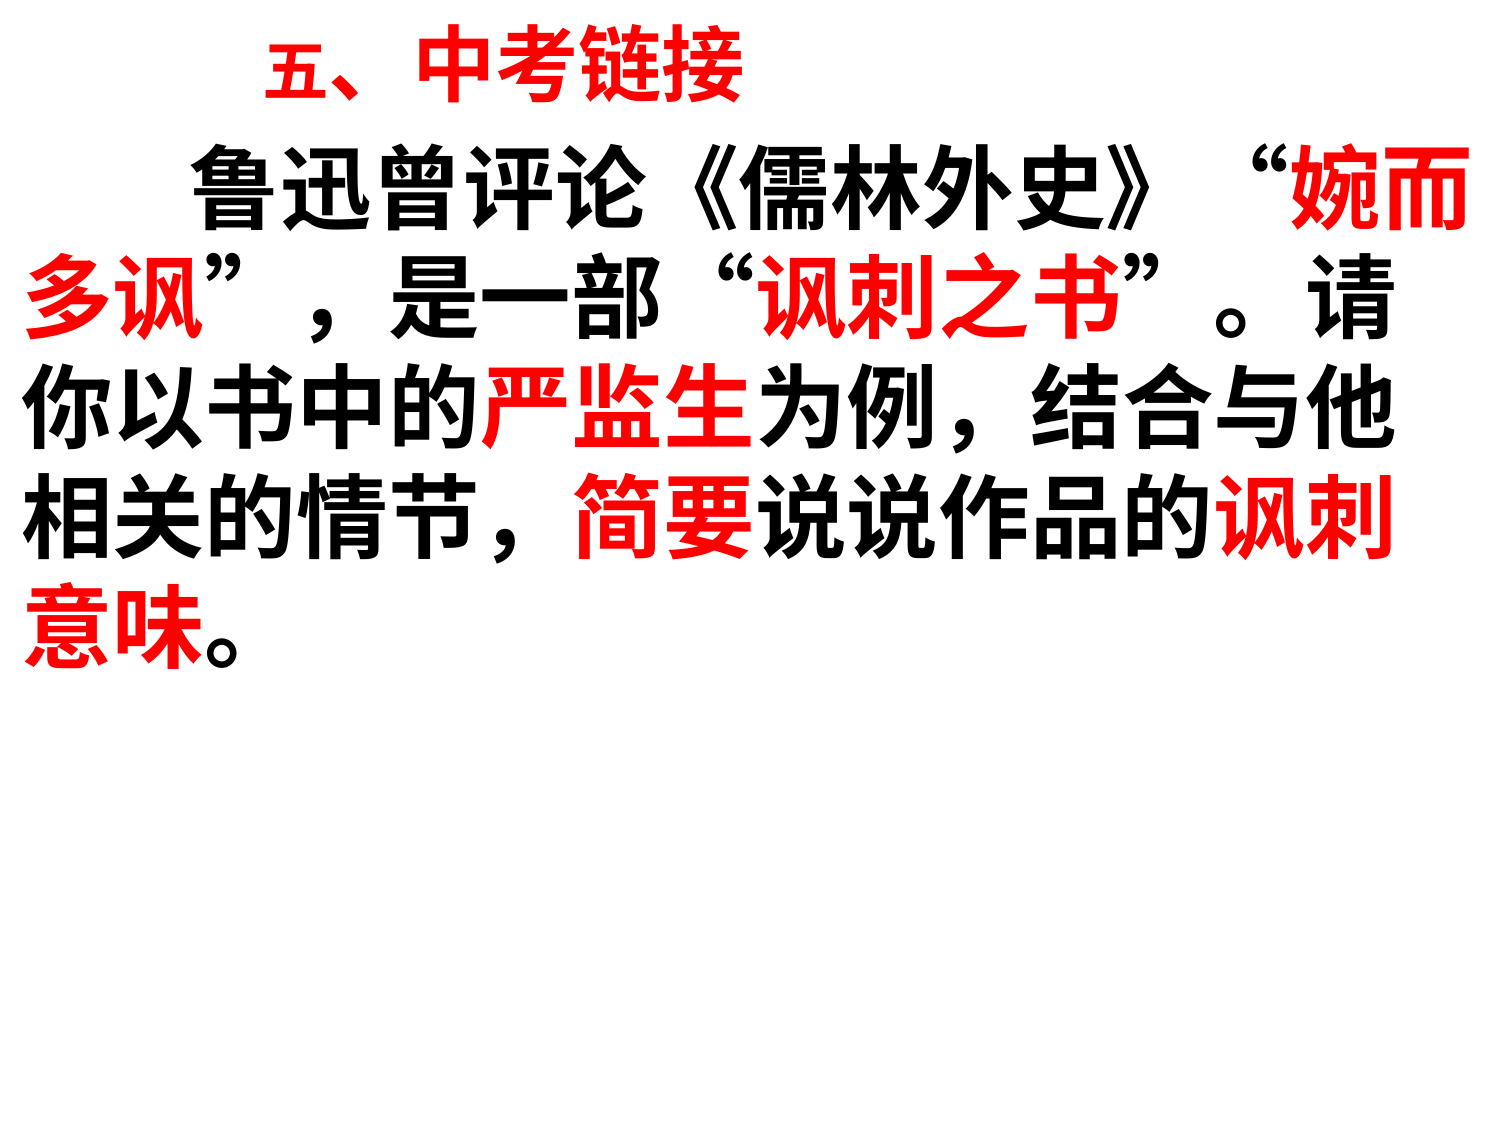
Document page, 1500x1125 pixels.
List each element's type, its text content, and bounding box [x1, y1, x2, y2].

list 五、中考链接 鲁迅曾评论《儒林外史》“婉而多讽”，是一部“讽刺之书”。请你以书中的严监生为例，结合与他相关的情节，简要说说作品的讽刺意味。 [6, 4, 1500, 1125]
